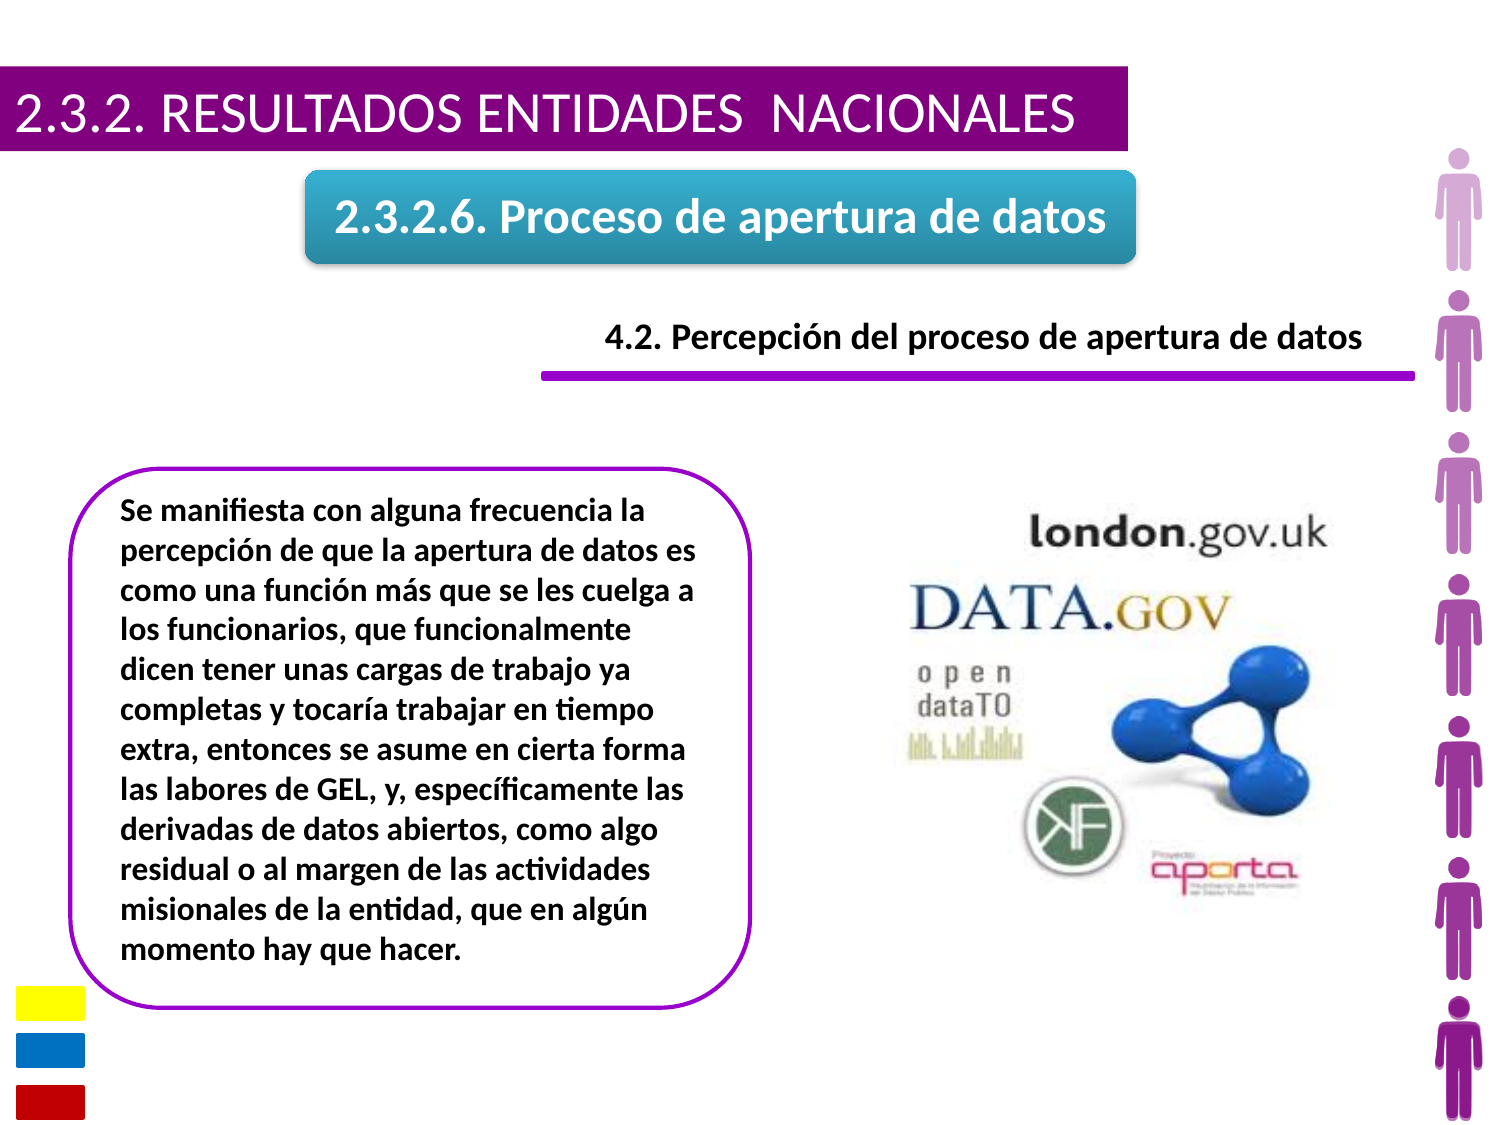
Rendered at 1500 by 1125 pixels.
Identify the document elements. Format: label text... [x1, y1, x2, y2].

text_box 4.2. Percepción del proceso de apertura de datos [589, 304, 1379, 365]
picture [1434, 857, 1482, 980]
picture [1434, 715, 1483, 838]
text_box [304, 163, 1137, 271]
text_box [16, 986, 85, 1021]
picture [1434, 432, 1482, 555]
text_box [541, 371, 1415, 381]
picture [1434, 290, 1482, 413]
picture [1434, 996, 1483, 1122]
text_box 2.3.2. RESULTADOS ENTIDADES NACIONALES [0, 66, 1128, 152]
text_box [68, 485, 753, 1010]
text_box [112, 466, 708, 480]
picture [1434, 573, 1482, 696]
picture [878, 503, 1337, 915]
text_box Se manifiesta con alguna frecuencia la percepción de que la apertura de datos es como una función más que se les cuelga a los funcionarios, que funcionalmente dicen tener unas cargas de trabajo ya completas y tocaría trabajar en tiempo extra, entonces se asume en cierta forma las labores de GEL, y, específicamente las derivadas de datos abiertos, como algo residual o al margen de las actividades misionales de la entidad, que en algún momento hay que hacer. [105, 480, 727, 975]
text_box [16, 1033, 85, 1068]
text_box [16, 1085, 85, 1120]
picture [1434, 148, 1482, 271]
